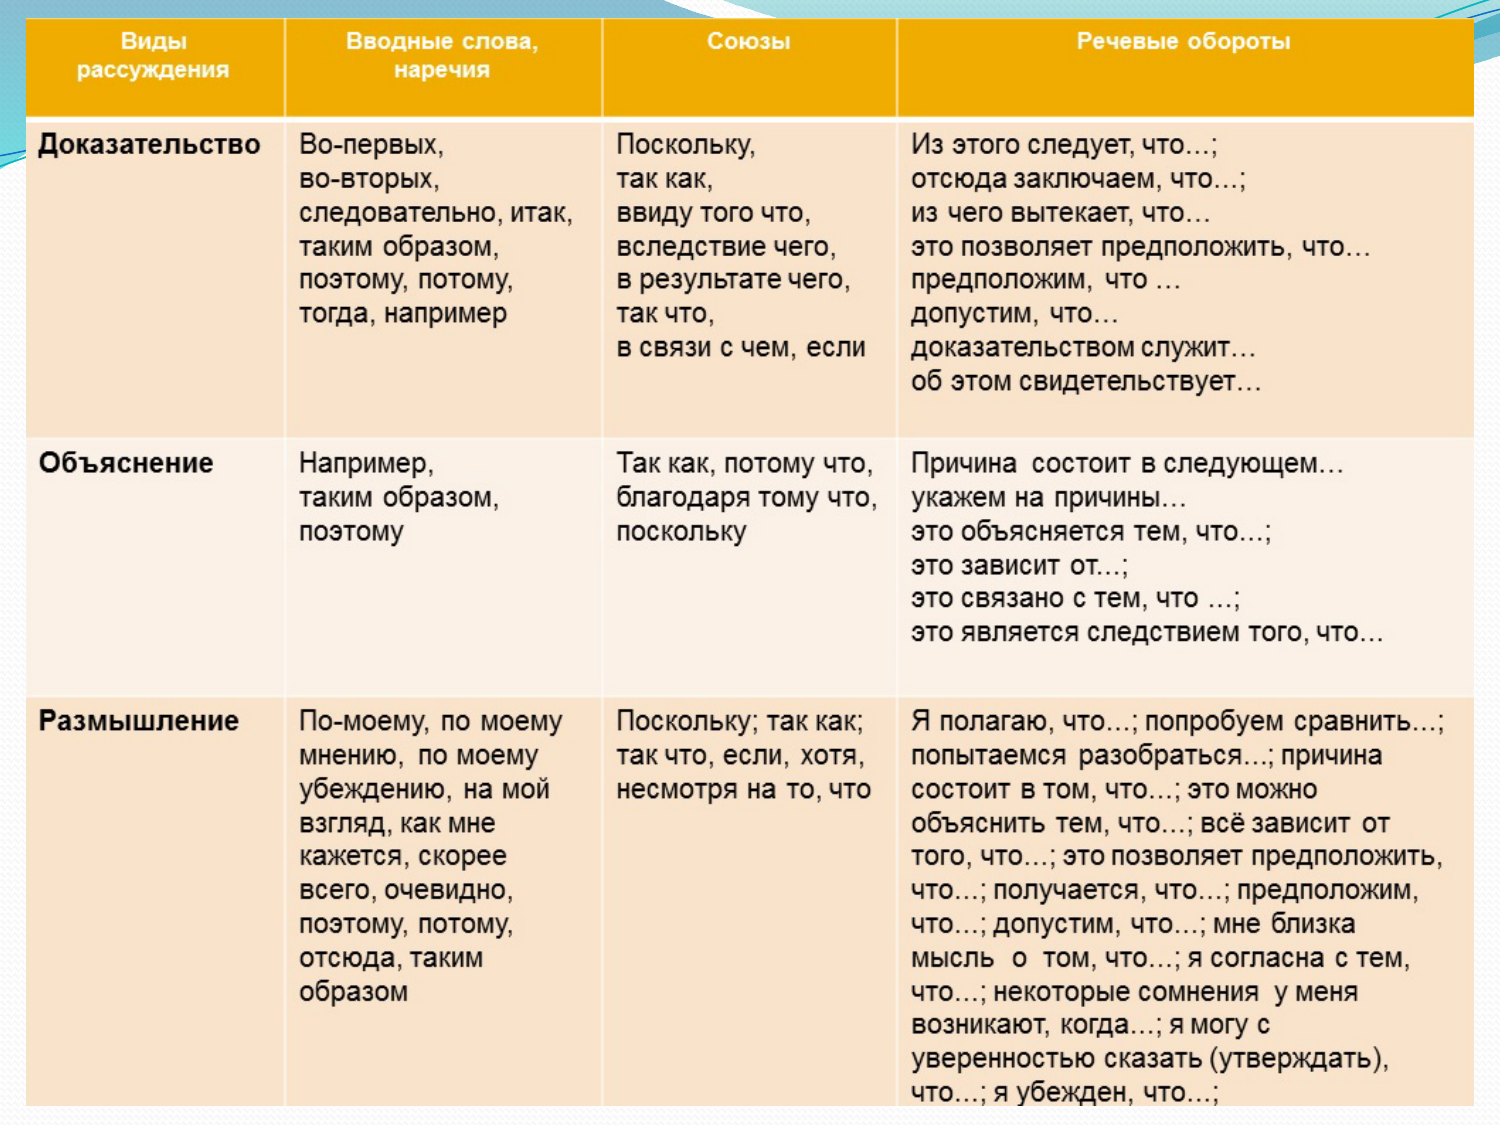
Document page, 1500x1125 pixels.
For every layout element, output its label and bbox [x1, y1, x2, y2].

list [26, 18, 1474, 1107]
